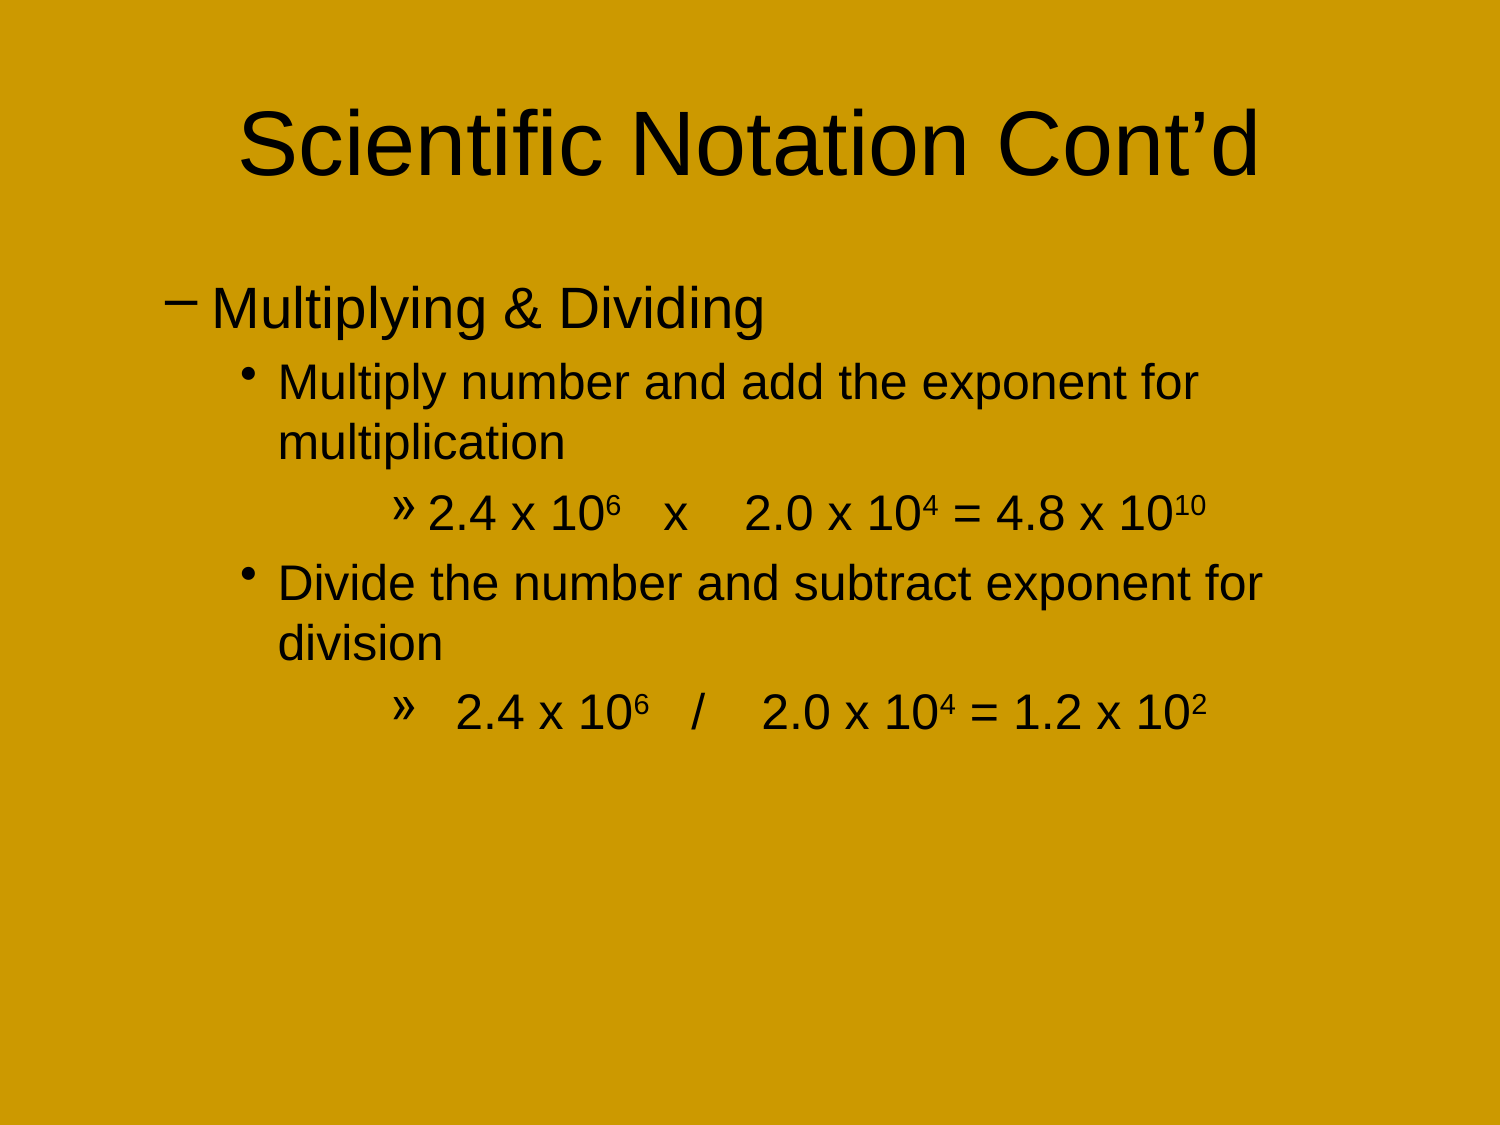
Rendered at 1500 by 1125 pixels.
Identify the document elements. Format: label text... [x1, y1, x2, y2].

title Scientific Notation Cont’d [74, 44, 1426, 233]
list Multiplying & Dividing Multiply number and add the exponent for multiplication 2.4 x 106 x 2.0 x 104 = 4.8 x 1010 Divide the number and subtract exponent for division 2.4 x 106 / 2.0 x 104 = 1.2 x 102 [74, 262, 1426, 1006]
